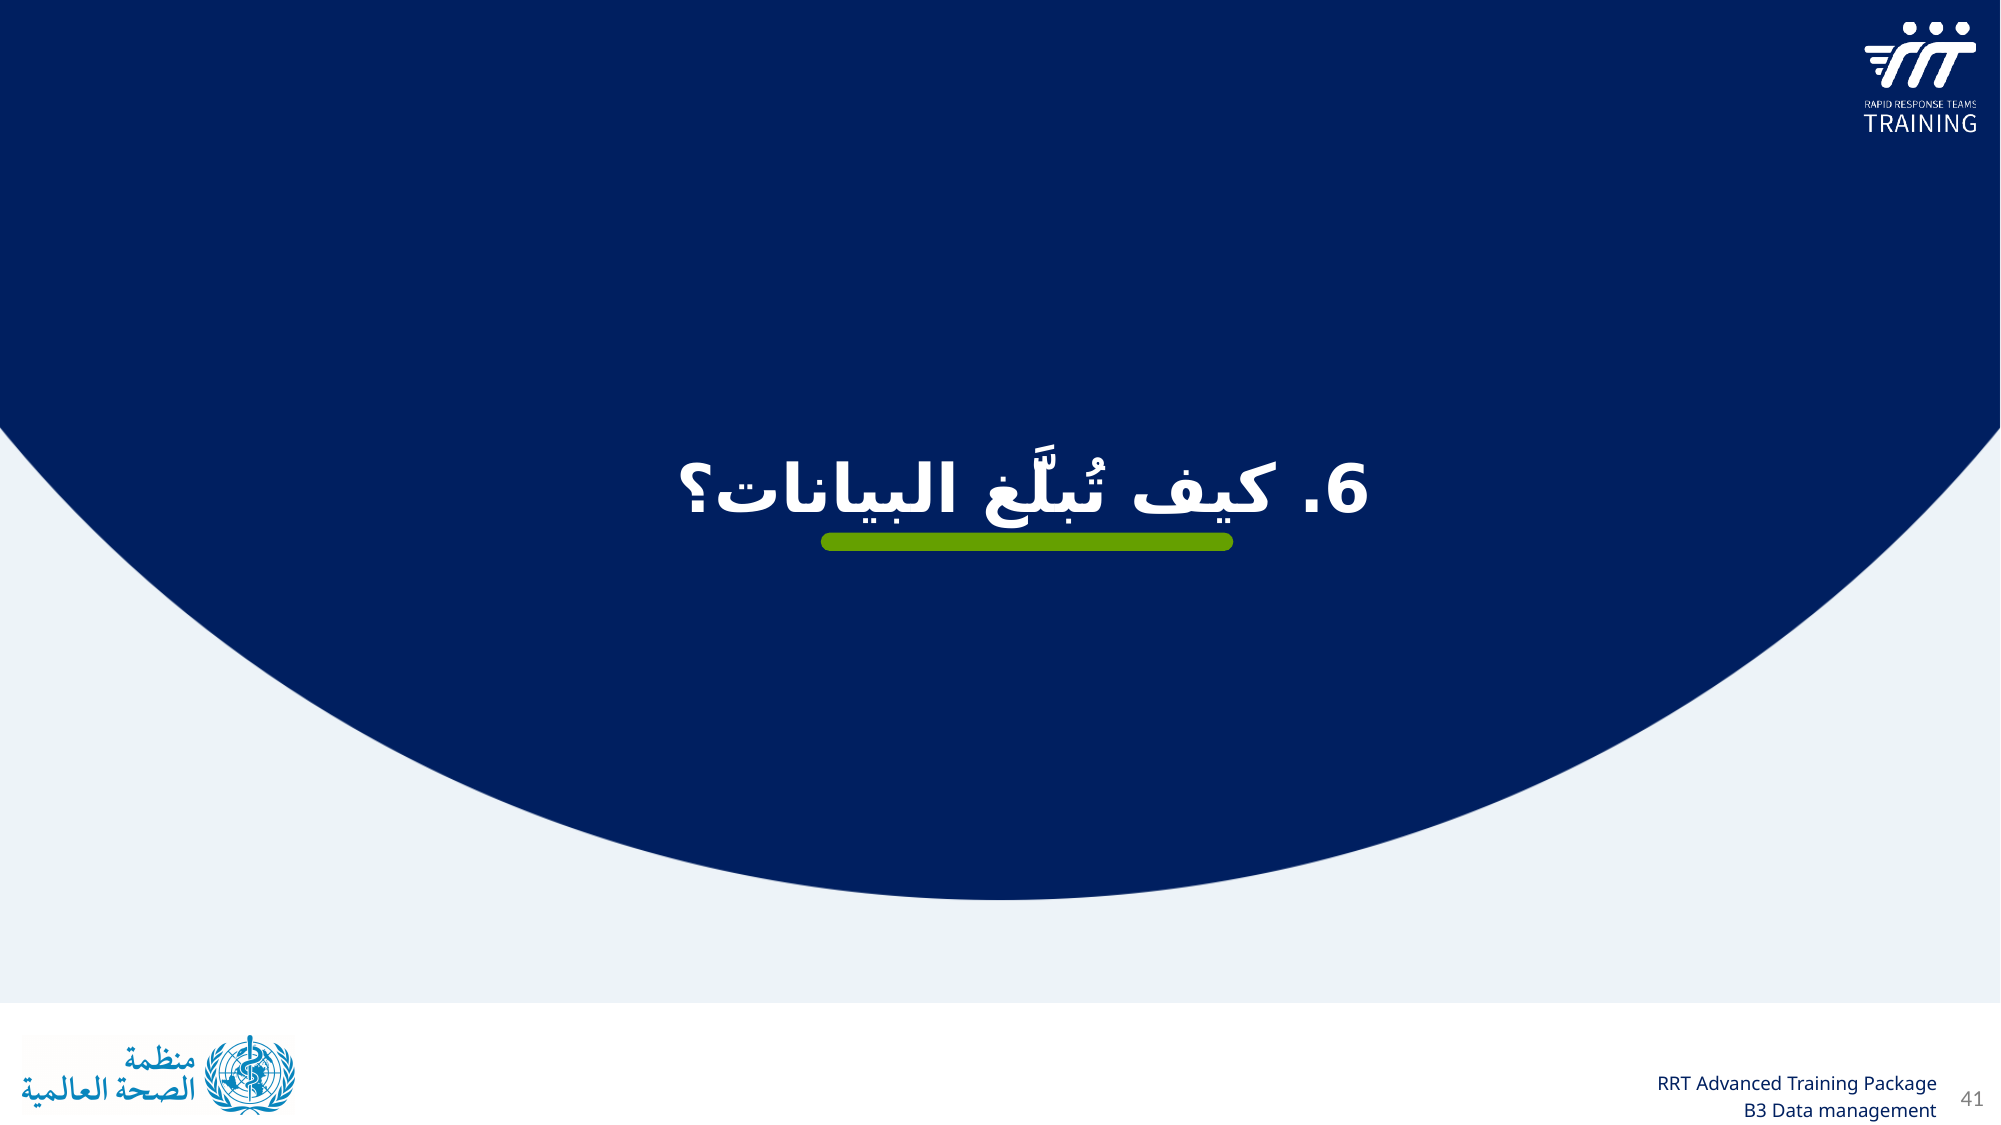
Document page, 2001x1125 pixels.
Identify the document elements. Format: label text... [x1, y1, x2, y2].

picture [0, 0, 2001, 1003]
picture [252, 1050, 258, 1059]
picture [22, 1035, 295, 1115]
list 6. كيف تُبلَّغ البيانات؟ [92, 348, 1955, 616]
